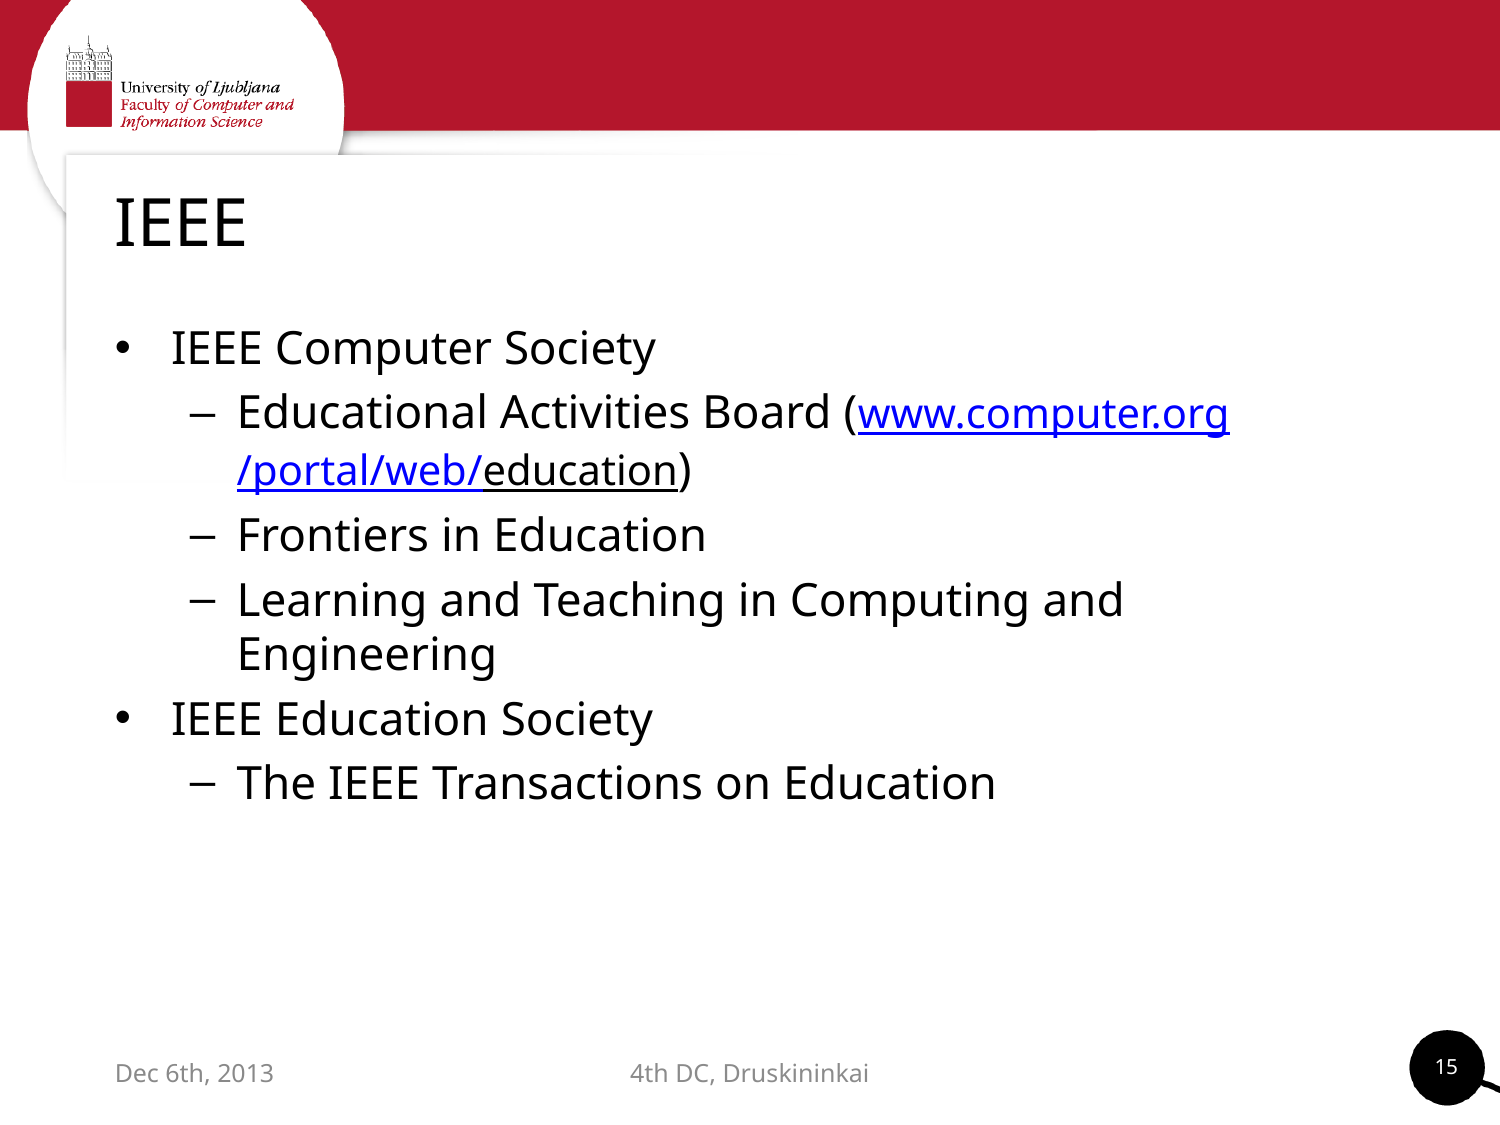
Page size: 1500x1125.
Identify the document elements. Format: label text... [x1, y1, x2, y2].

footer 4th DC, Druskininkai [512, 1042, 988, 1103]
list IEEE Computer Society Educational Activities Board (www.computer.org/portal/web/education) Frontiers in Education Learning and Teaching in Computing and Engineering IEEE Education Society The IEEE Transactions on Education [99, 311, 1405, 1016]
picture [0, 0, 1500, 1125]
slide_number 15 [1404, 1034, 1488, 1101]
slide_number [99, 1042, 450, 1103]
title IEEE [99, 154, 1405, 286]
